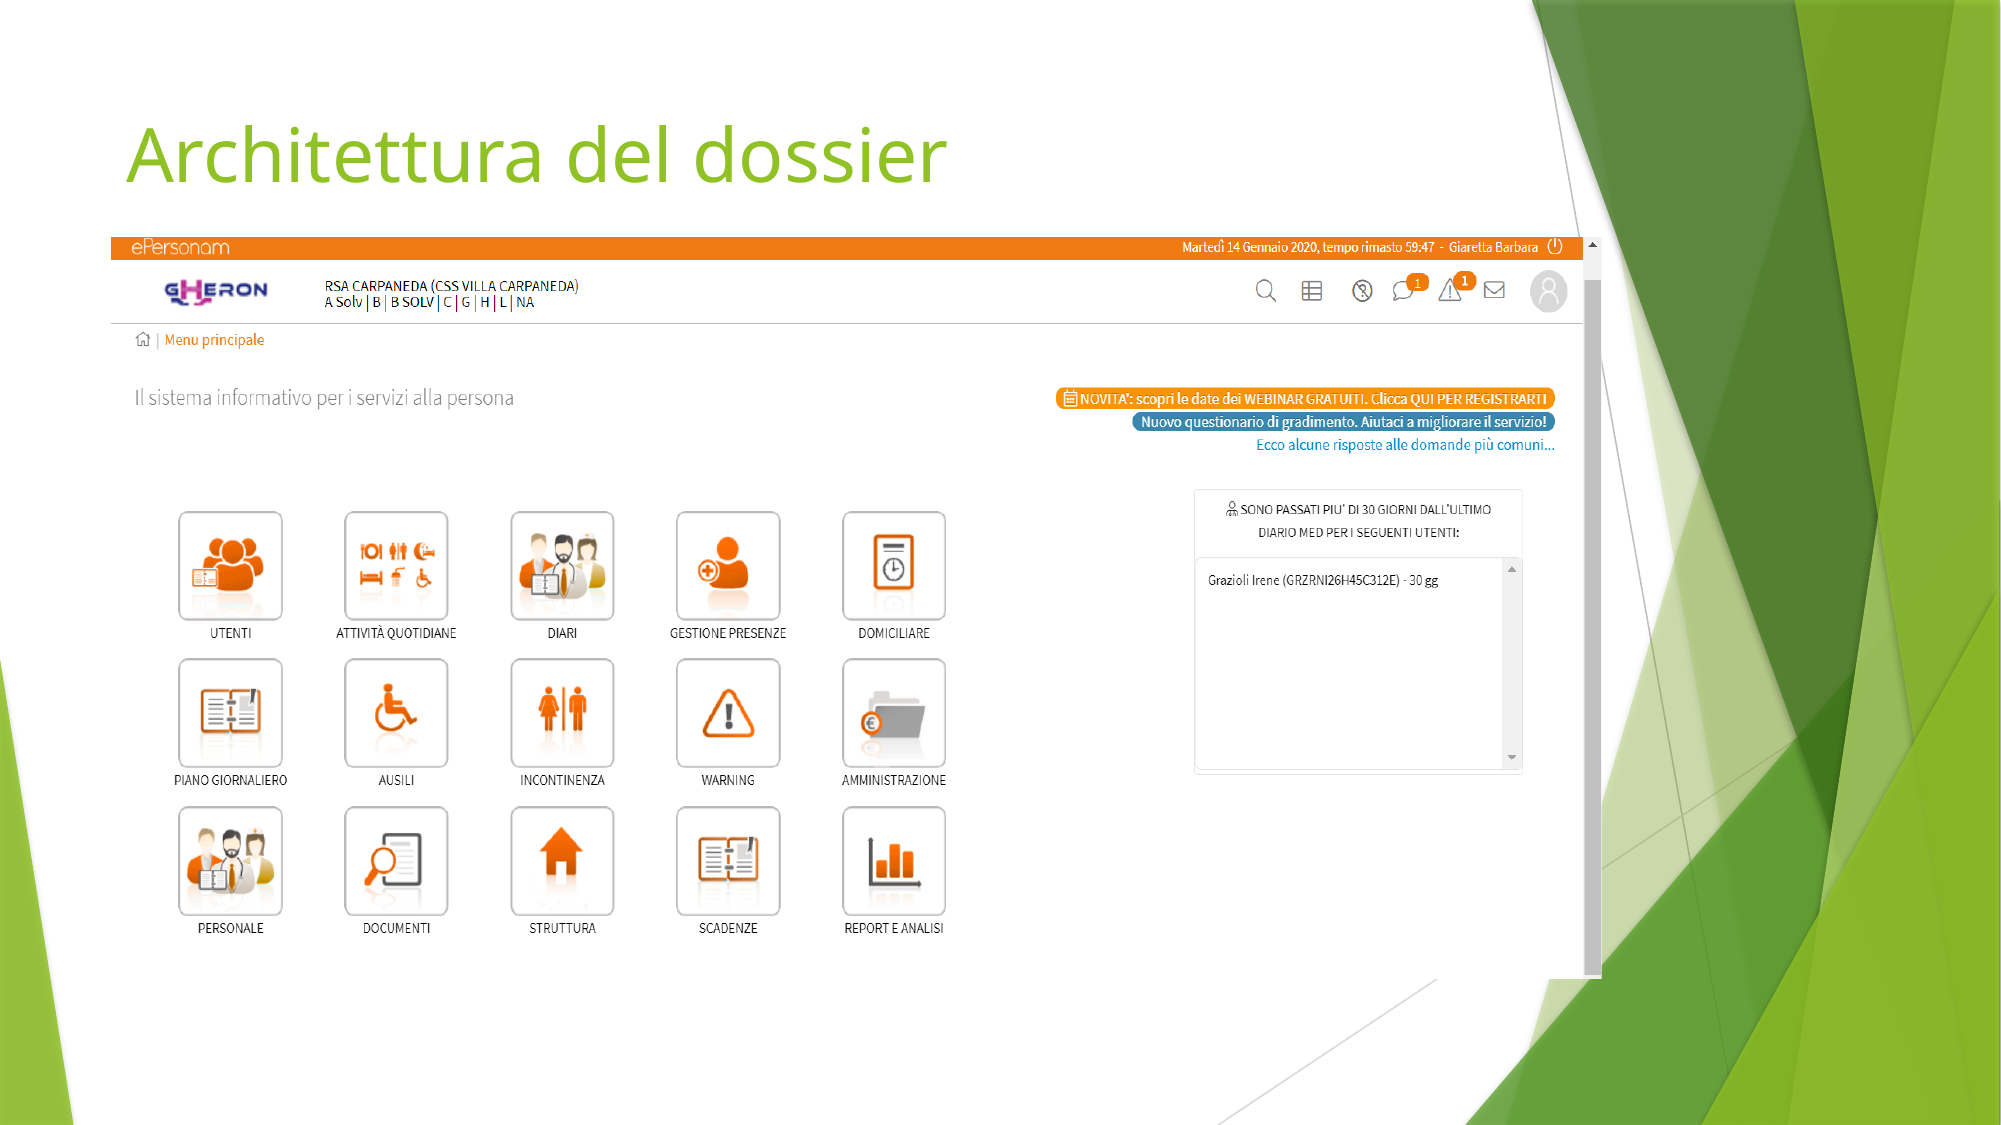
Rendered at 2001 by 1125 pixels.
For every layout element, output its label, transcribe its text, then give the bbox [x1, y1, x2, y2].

title Architettura del dossier [111, 99, 1522, 235]
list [110, 236, 1603, 980]
